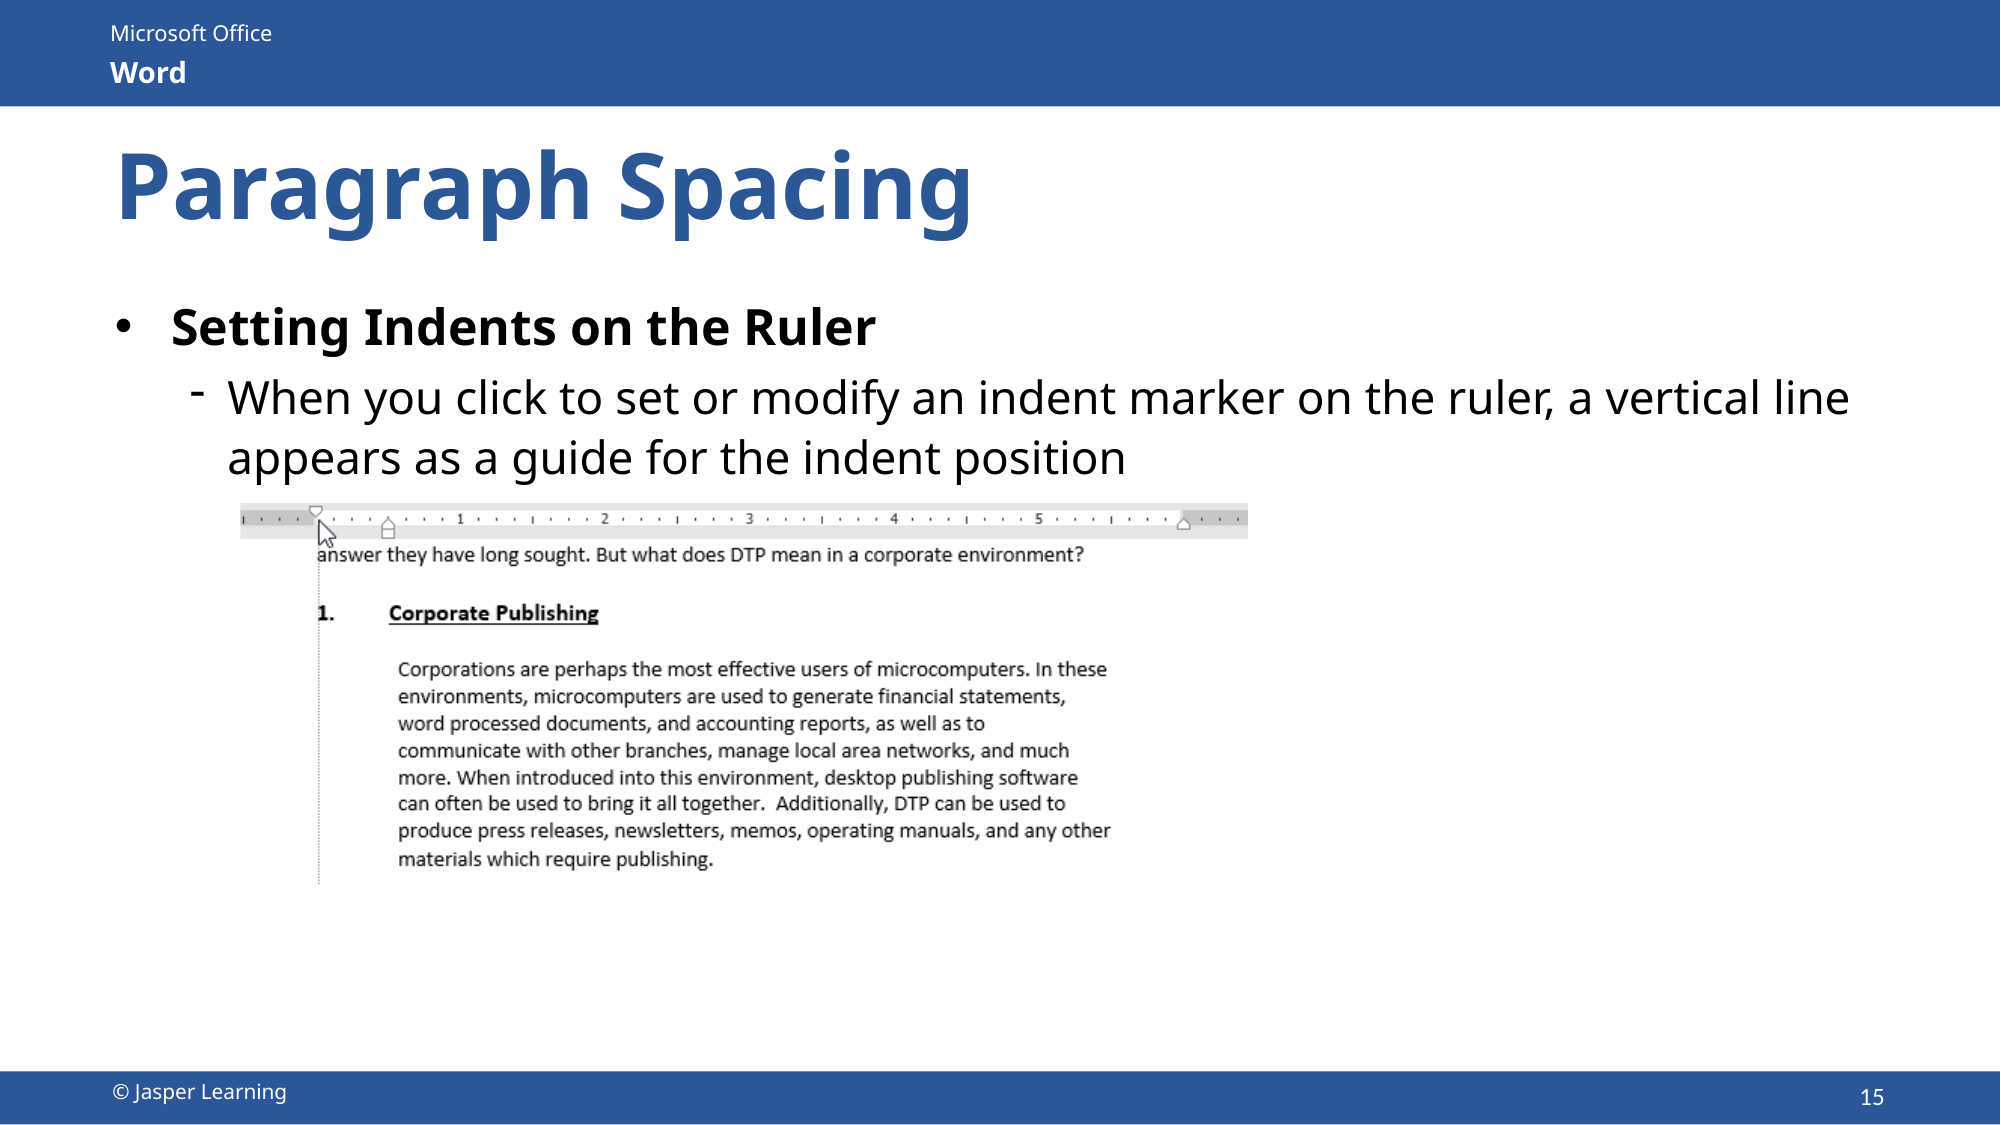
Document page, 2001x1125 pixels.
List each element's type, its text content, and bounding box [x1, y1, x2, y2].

title Paragraph Spacing [99, 118, 1866, 248]
list Setting Indents on the Ruler When you click to set or modify an indent marker on the ruler, a vertical line appears as a guide for the indent position [99, 283, 1900, 1026]
picture [239, 503, 1249, 885]
slide_number 15 [1433, 1065, 1900, 1125]
footer © Jasper Learning [97, 1072, 773, 1114]
